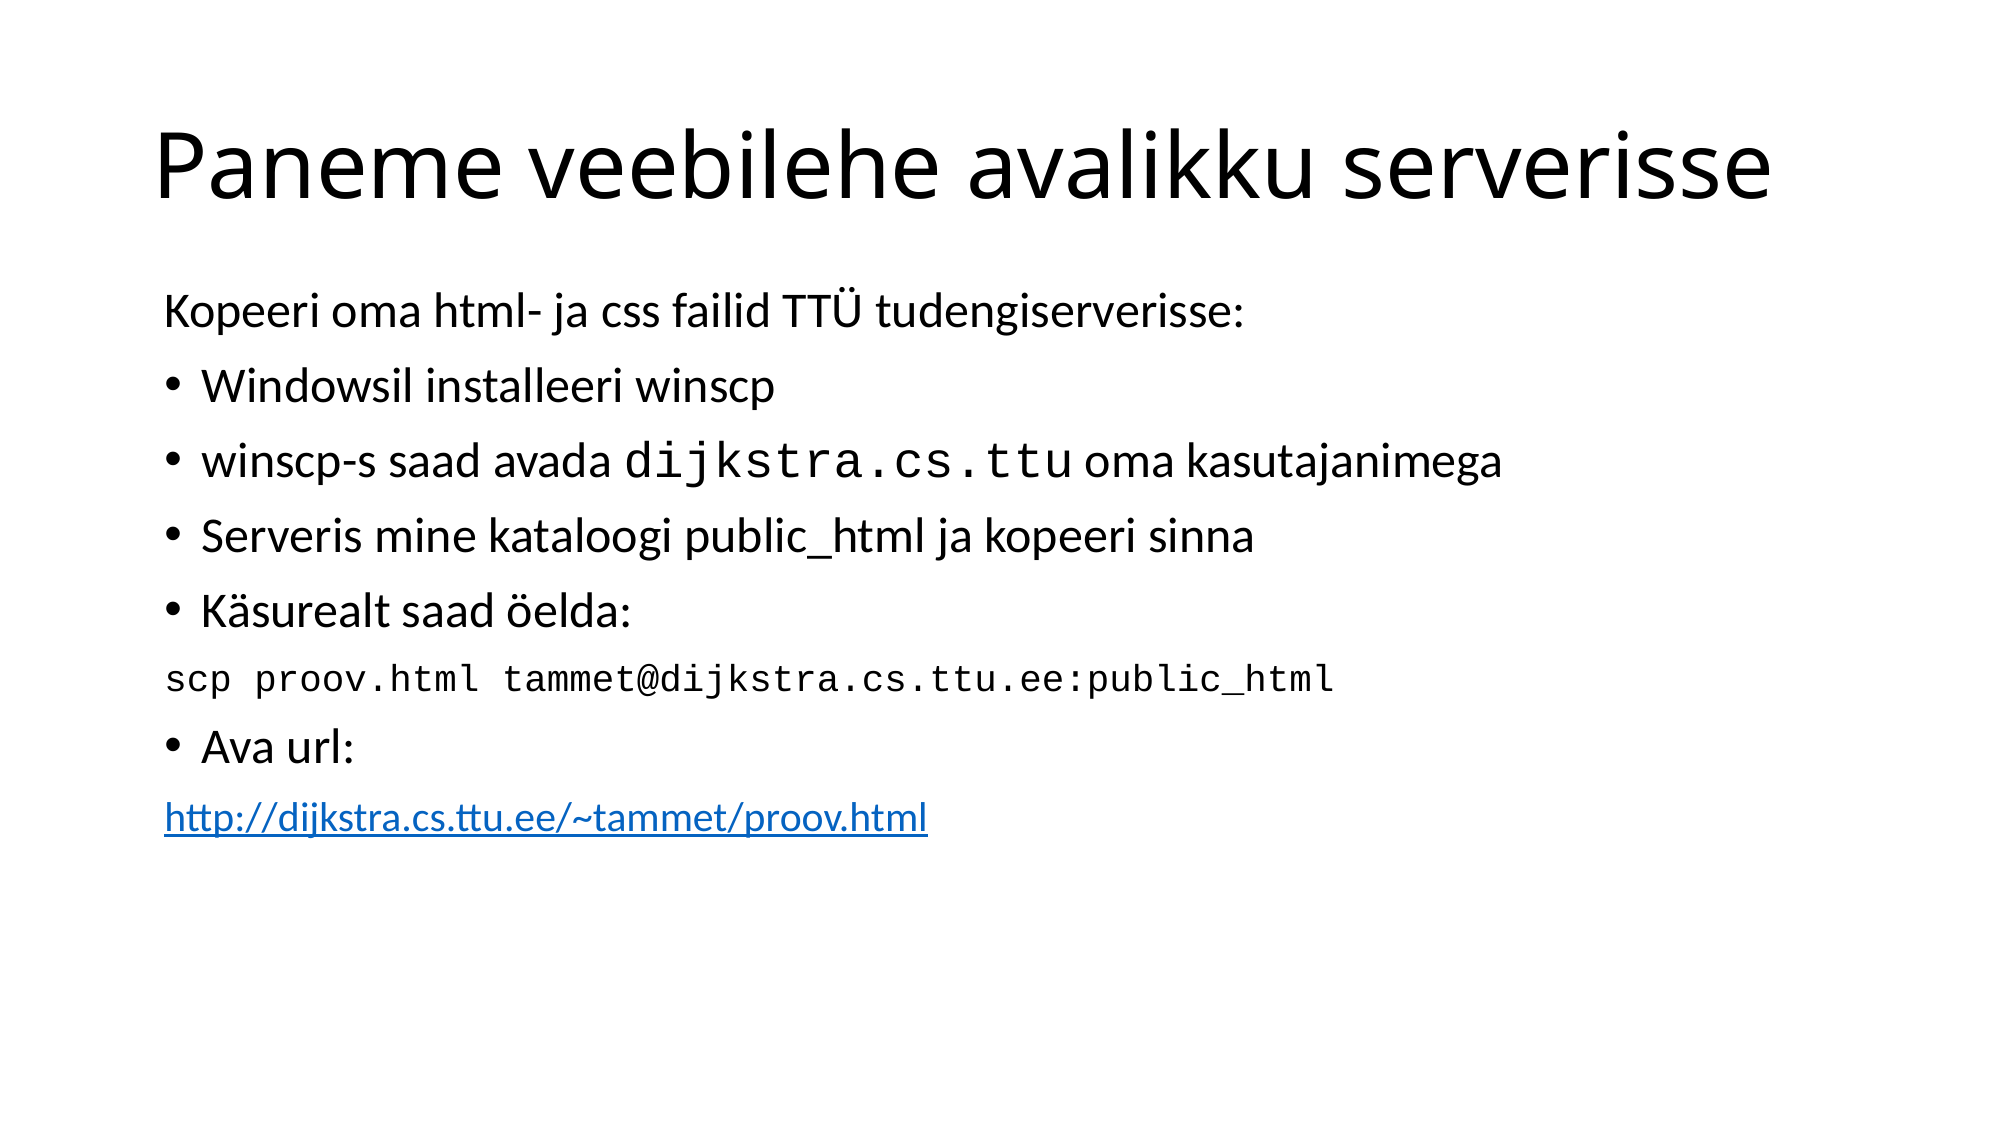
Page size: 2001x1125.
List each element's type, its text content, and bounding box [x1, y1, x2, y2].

list Kopeeri oma html- ja css failid TTÜ tudengiserverisse: Windowsil installeeri winscp winscp-s saad avada dijkstra.cs.ttu oma kasutajanimega Serveris mine kataloogi public_html ja kopeeri sinna Käsurealt saad öelda: scp proov.html tammet@dijkstra.cs.ttu.ee:public_html Ava url: http://dijkstra.cs.ttu.ee/~tammet/proov.html [149, 277, 1539, 1020]
title Paneme veebilehe avalikku serverisse [137, 59, 1863, 278]
